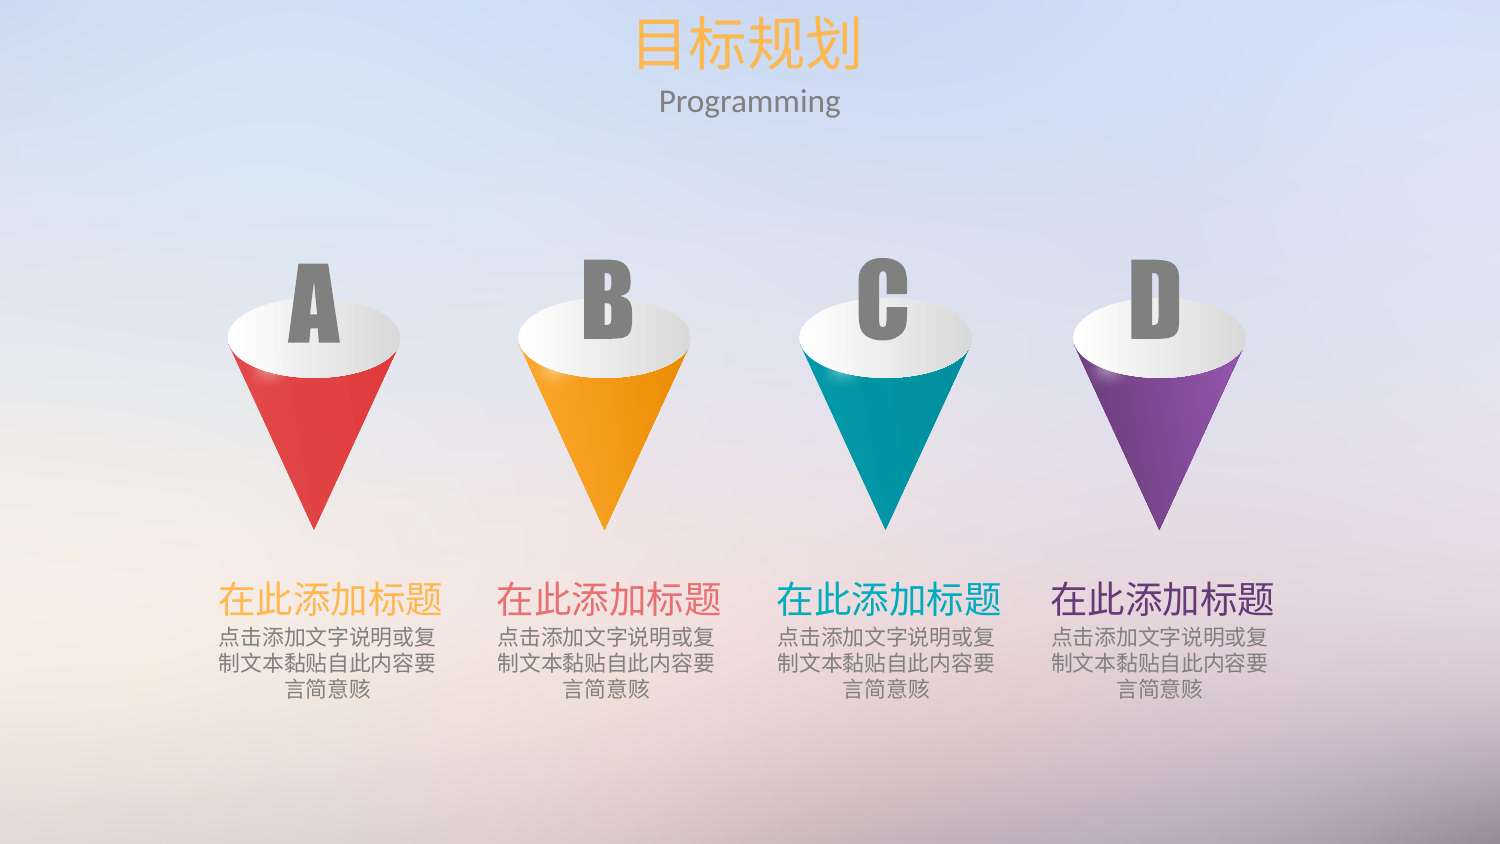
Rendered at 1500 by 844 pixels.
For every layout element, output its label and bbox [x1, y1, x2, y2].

text_box [280, 298, 561, 620]
text_box [0, 298, 280, 620]
text_box [560, 0, 940, 128]
text_box [835, 298, 1370, 620]
text_box [1035, 568, 1303, 711]
text_box [1130, 258, 1181, 298]
text_box [583, 258, 632, 298]
text_box [857, 256, 909, 298]
text_box [203, 568, 471, 711]
text_box [761, 568, 1029, 711]
picture [0, 0, 1500, 844]
text_box [292, 262, 335, 298]
picture [606, 275, 610, 289]
text_box [481, 568, 749, 711]
text_box [561, 298, 835, 620]
